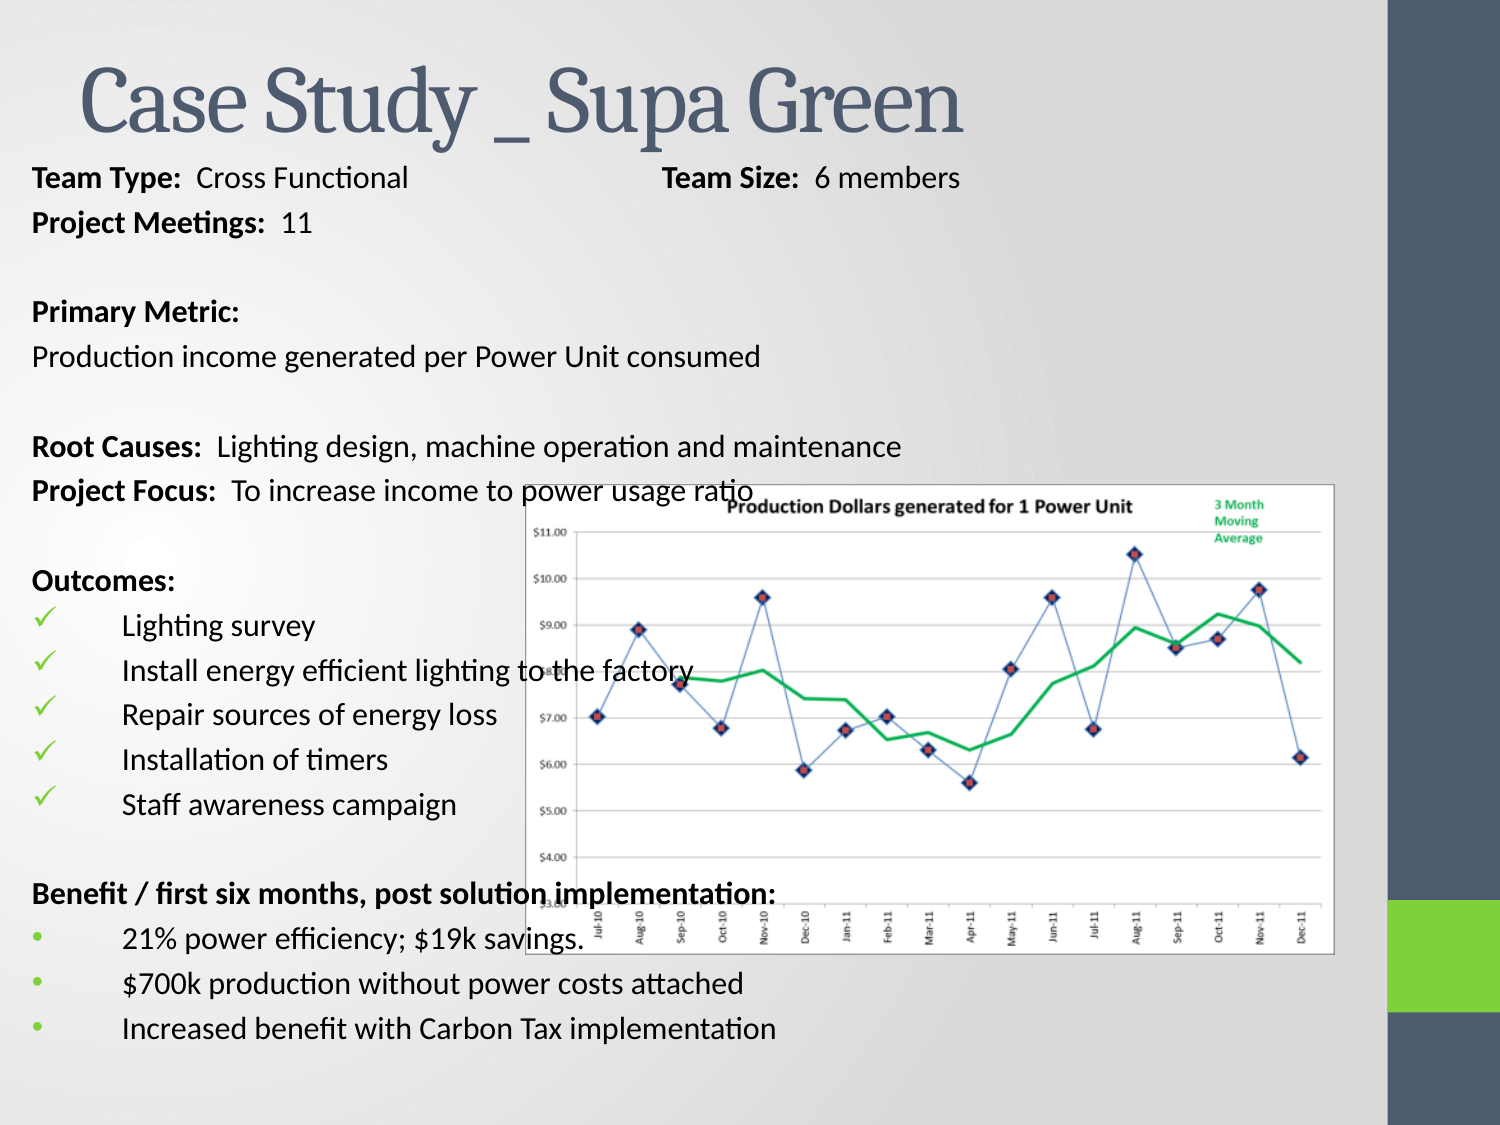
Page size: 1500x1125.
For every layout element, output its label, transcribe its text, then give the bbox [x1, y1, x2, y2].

title Case Study _ Supa Green [64, 0, 1315, 149]
picture [524, 484, 1336, 955]
list Team Type: Cross Functional Team Size: 6 members Project Meetings: 11 Primary Metric: Production income generated per Power Unit consumed Root Causes: Lighting design, machine operation and maintenance Project Focus: To increase income to power usage ratio Outcomes: Lighting survey Install energy efficient lighting to the factory Repair sources of energy loss Installation of timers Staff awareness campaign Benefit / first six months, post solution implementation: 21% power efficiency; $19k savings. $700k production without power costs attached Increased benefit with Carbon Tax implementation [0, 149, 1388, 1063]
